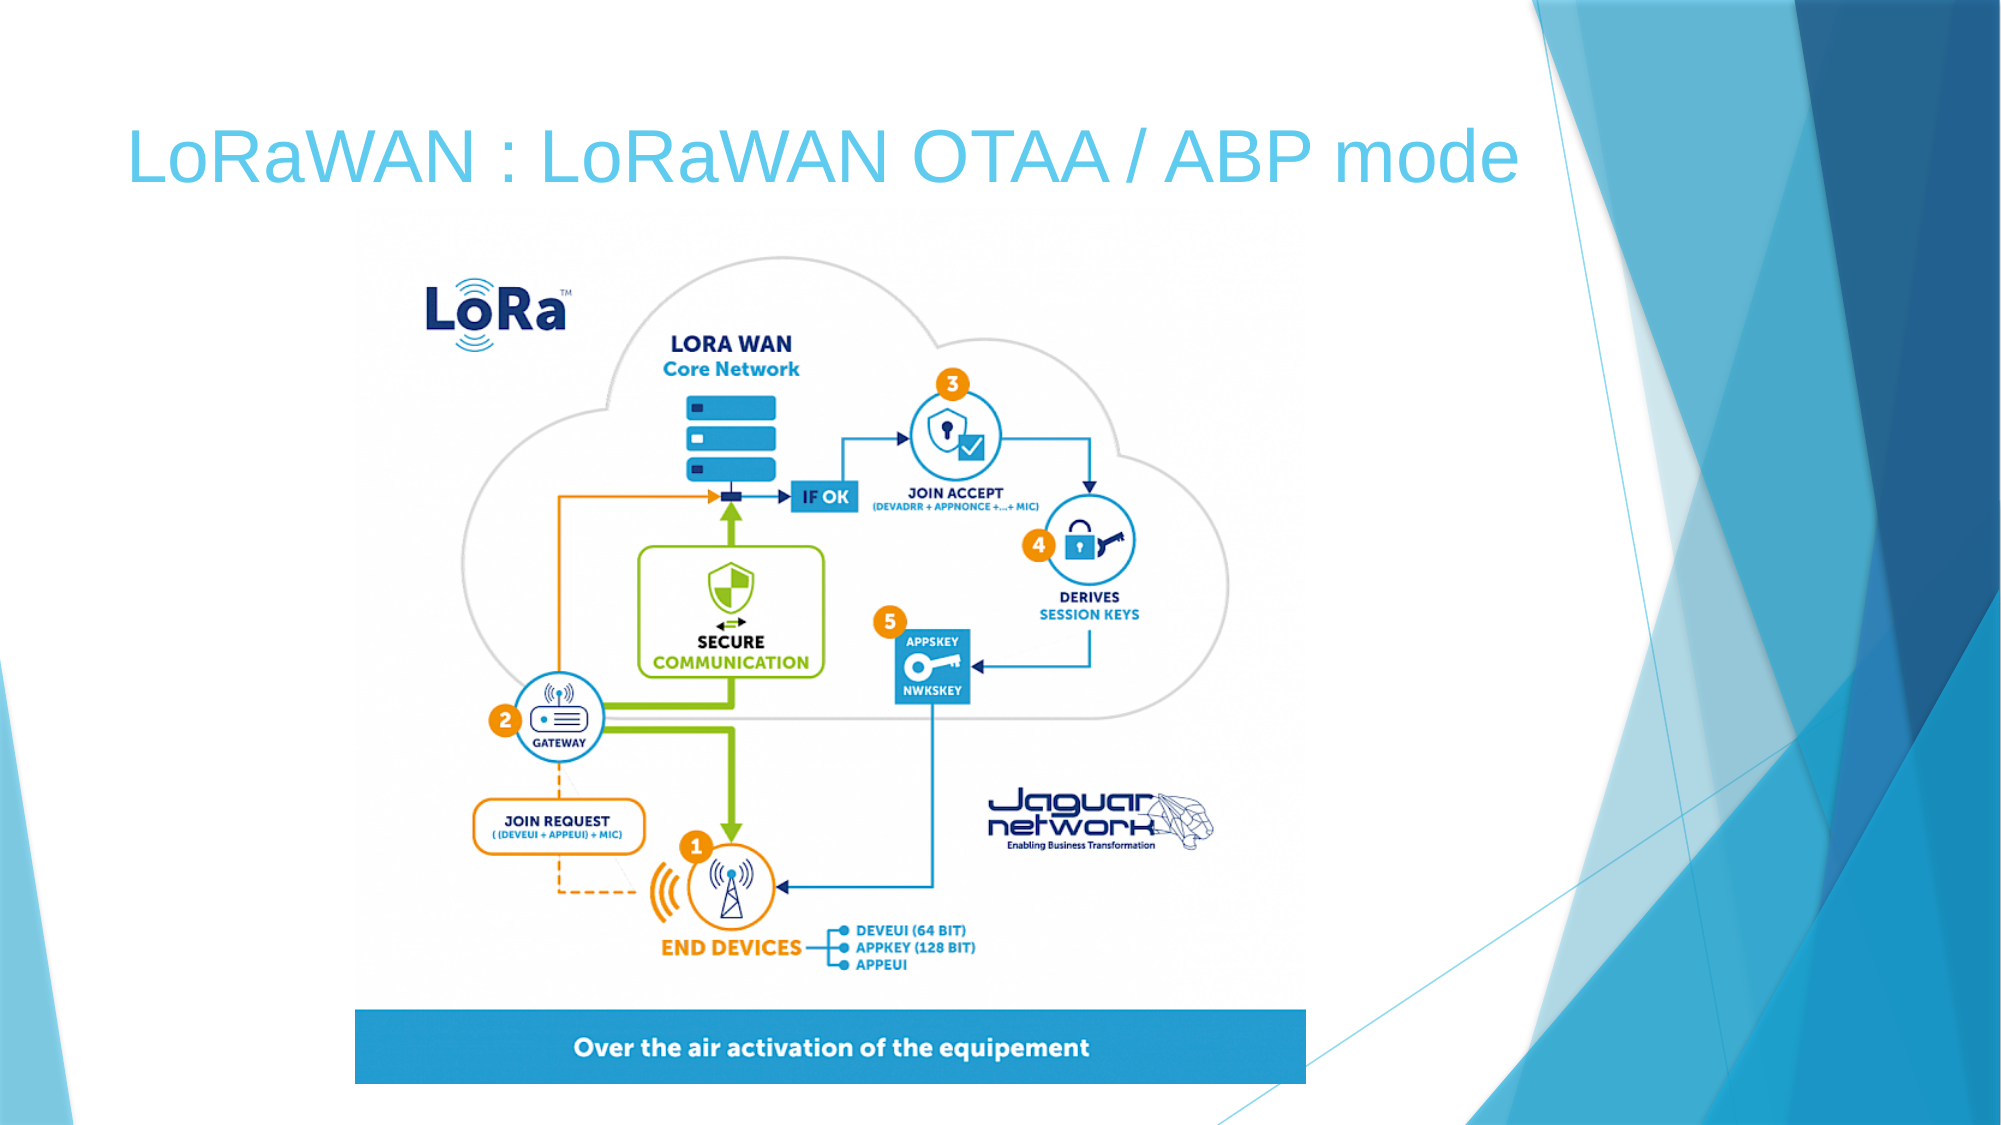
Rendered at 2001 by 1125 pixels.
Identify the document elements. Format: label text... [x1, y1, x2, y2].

title LoRaWAN : LoRaWAN OTAA / ABP mode [111, 99, 1551, 317]
picture [355, 207, 1307, 1009]
picture [355, 1012, 1307, 1085]
